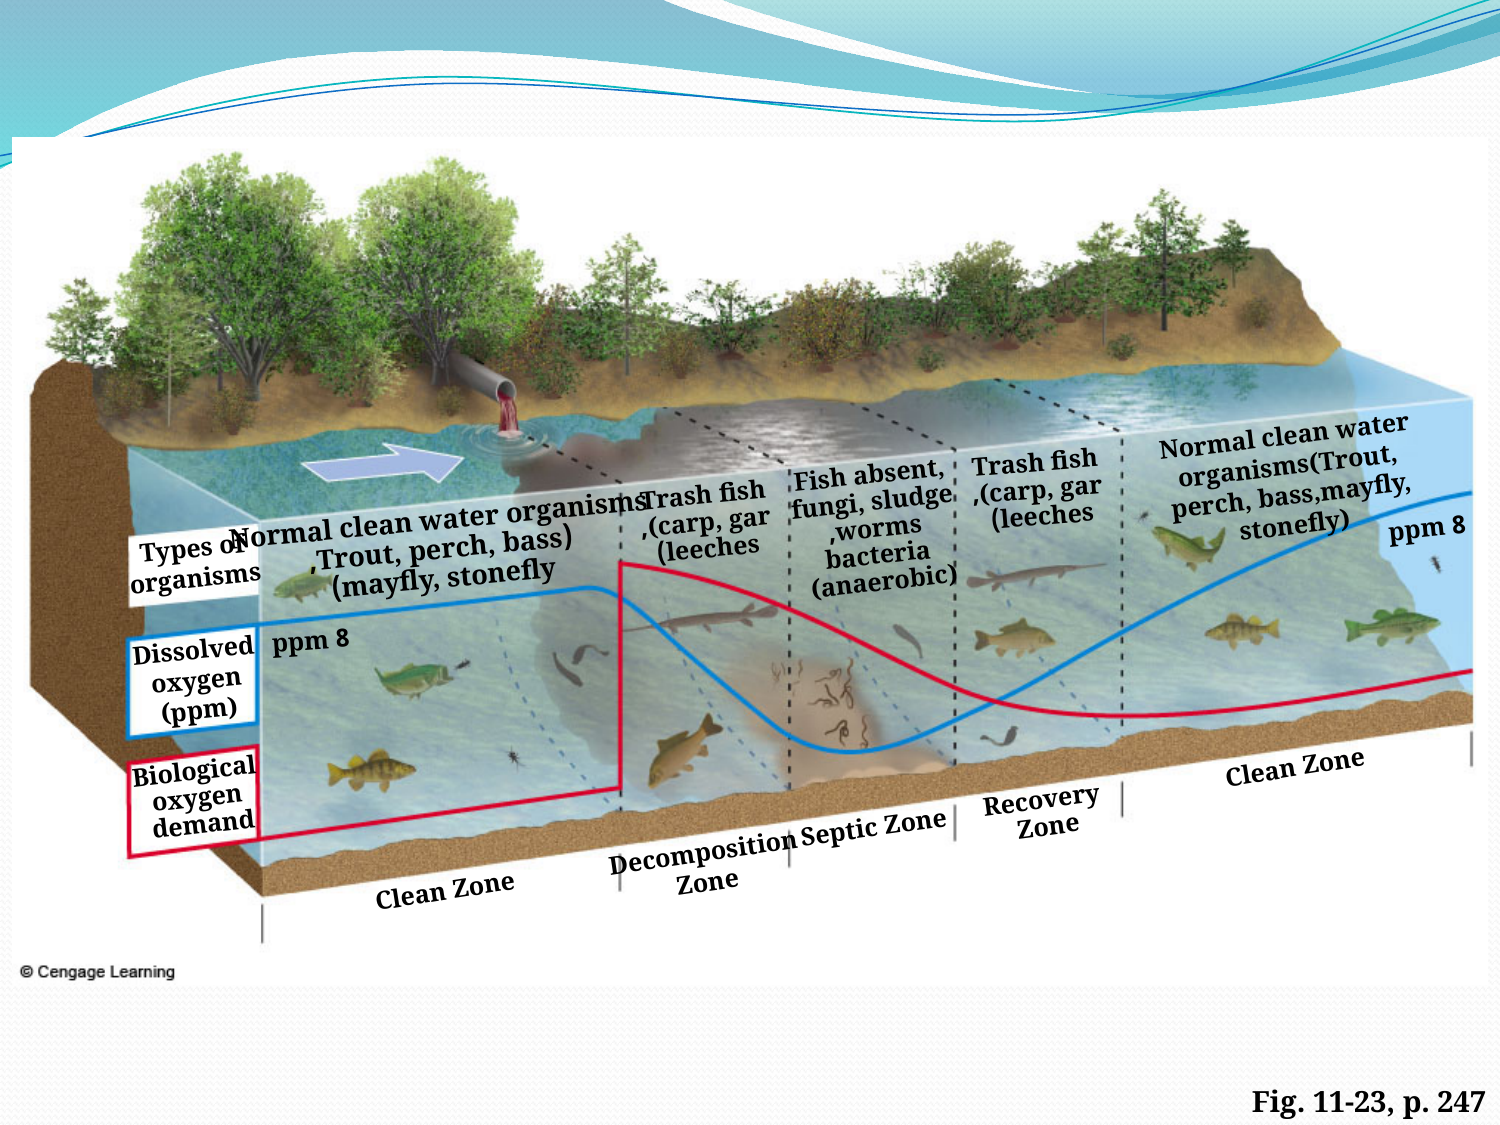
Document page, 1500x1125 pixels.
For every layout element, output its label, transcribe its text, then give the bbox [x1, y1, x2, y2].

picture [12, 137, 1489, 985]
text_box Fig. 11-23, p. 247 [1240, 1076, 1500, 1125]
